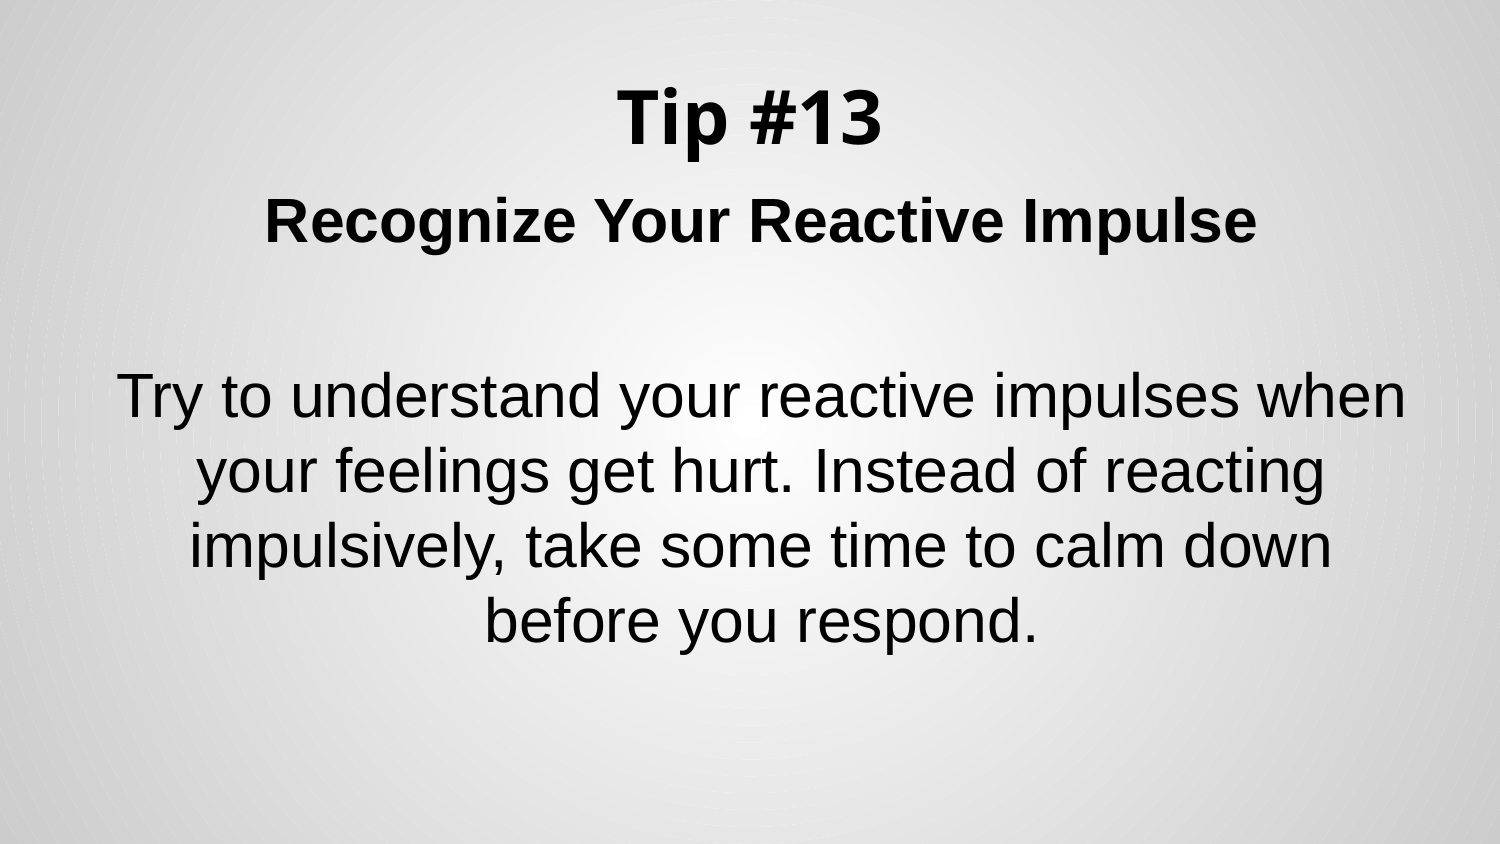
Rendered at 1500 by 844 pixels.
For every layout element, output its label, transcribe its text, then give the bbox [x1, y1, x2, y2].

list Recognize Your Reactive Impulse Try to understand your reactive impulses when your feelings get hurt. Instead of reacting impulsively, take some time to calm down before you respond. [87, 77, 1438, 827]
title Tip #13 [75, 33, 1425, 175]
